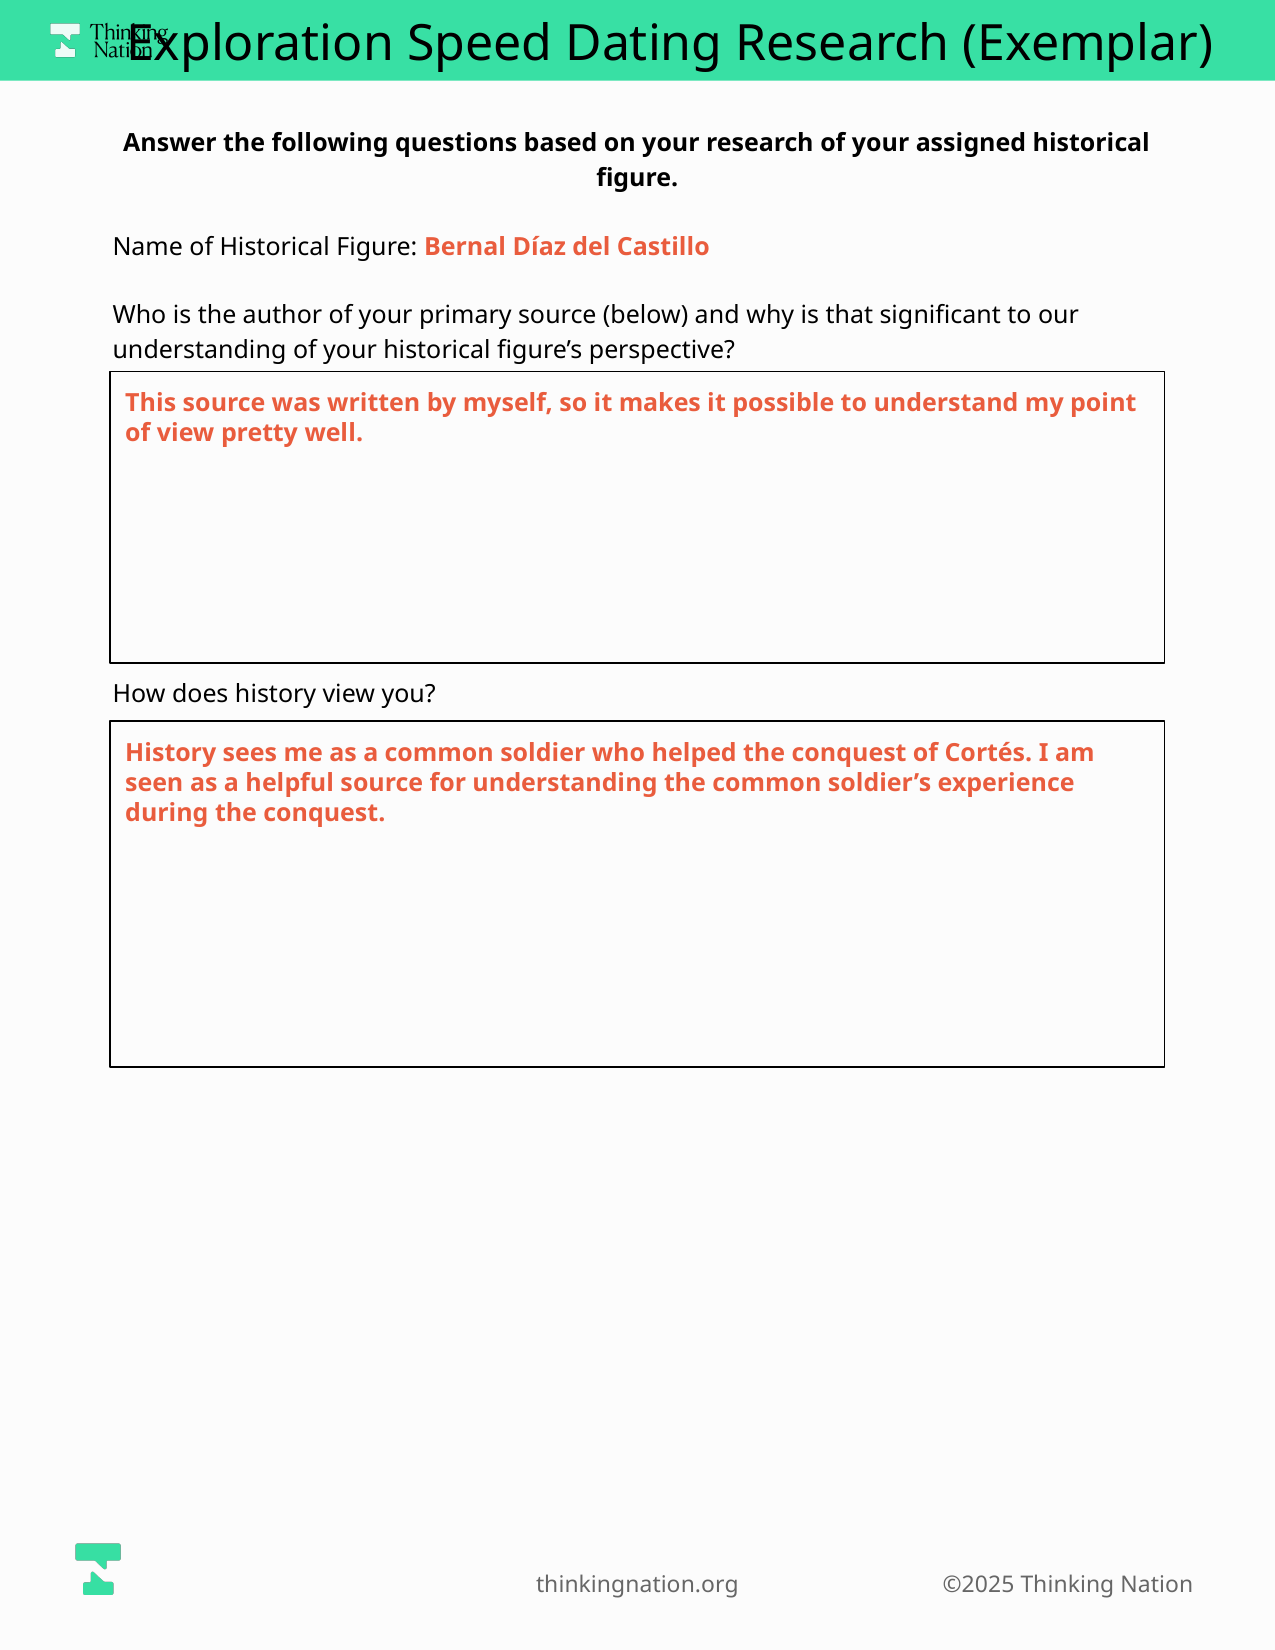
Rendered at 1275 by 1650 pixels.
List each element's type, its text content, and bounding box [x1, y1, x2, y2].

picture [36, 12, 172, 69]
text_box This source was written by myself, so it makes it possible to understand my point of view pretty well. [110, 371, 1165, 664]
text_box Answer the following questions based on your research of your assigned historical figure. Name of Historical Figure: Bernal Díaz del Castillo Who is the author of your primary source (below) and why is that significant to our understanding of your historical figure’s perspective? How does history view you? [97, 107, 1178, 1650]
text_box ©2025 Thinking Nation [1178, 1553, 1210, 1605]
picture [62, 1533, 134, 1605]
text_box History sees me as a common soldier who helped the conquest of Cortés. I am seen as a helpful source for understanding the common soldier’s experience during the conquest. [110, 721, 1165, 1068]
text_box Exploration Speed Dating Research (Exemplar) [0, 0, 1275, 81]
